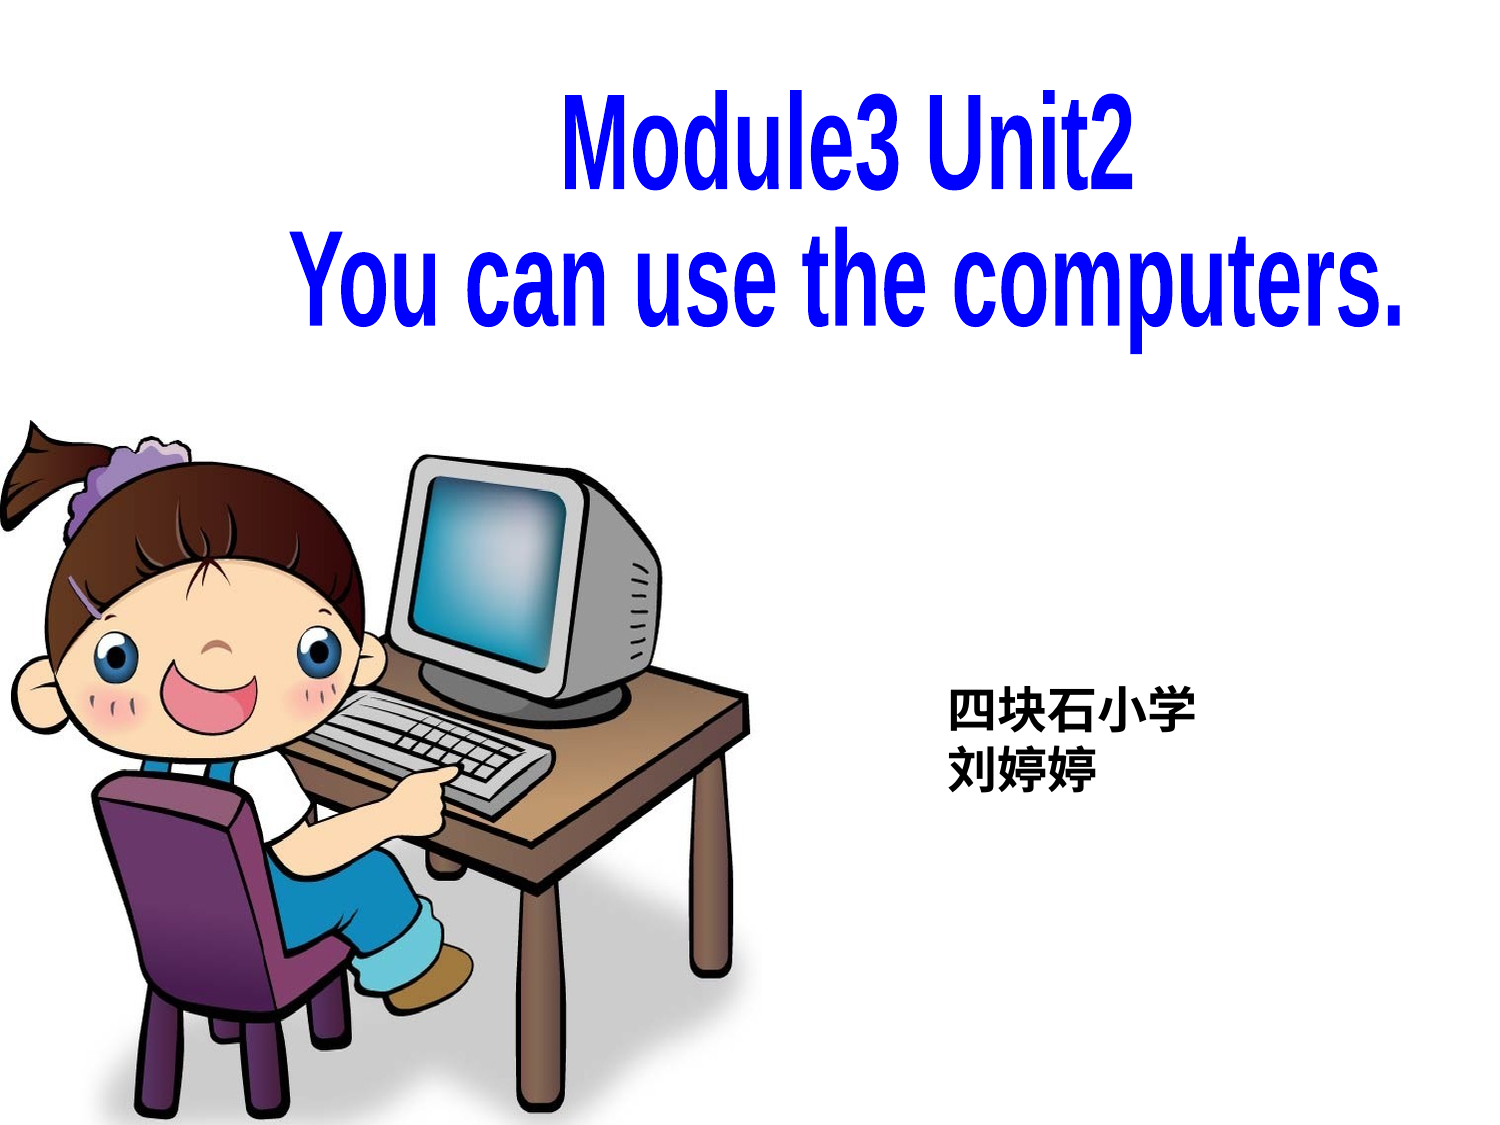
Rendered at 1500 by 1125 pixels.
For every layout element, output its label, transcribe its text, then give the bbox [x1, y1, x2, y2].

picture [0, 420, 762, 1125]
text_box 四块石小学 刘婷婷 [932, 671, 1294, 806]
